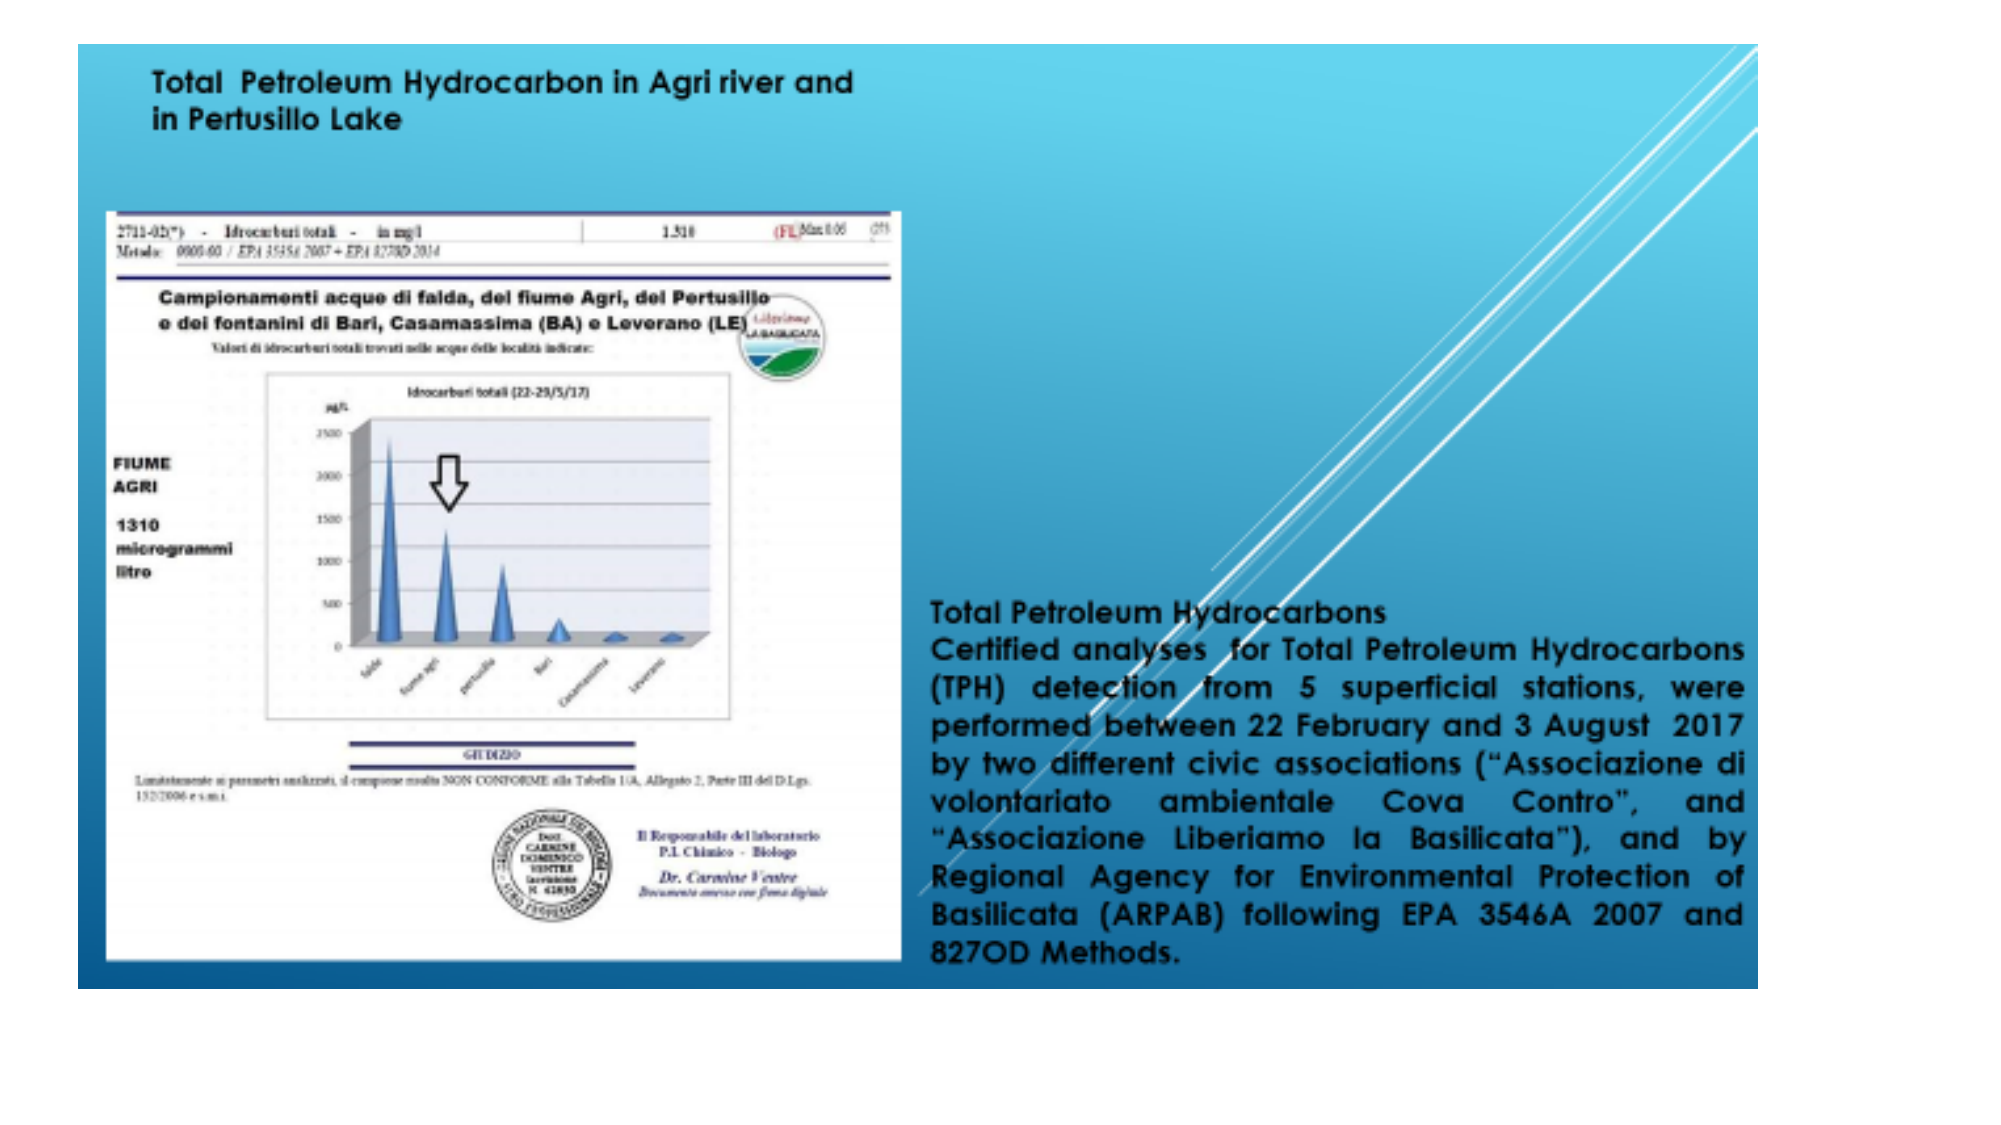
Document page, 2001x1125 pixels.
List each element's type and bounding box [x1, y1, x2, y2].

picture [78, 44, 1758, 989]
